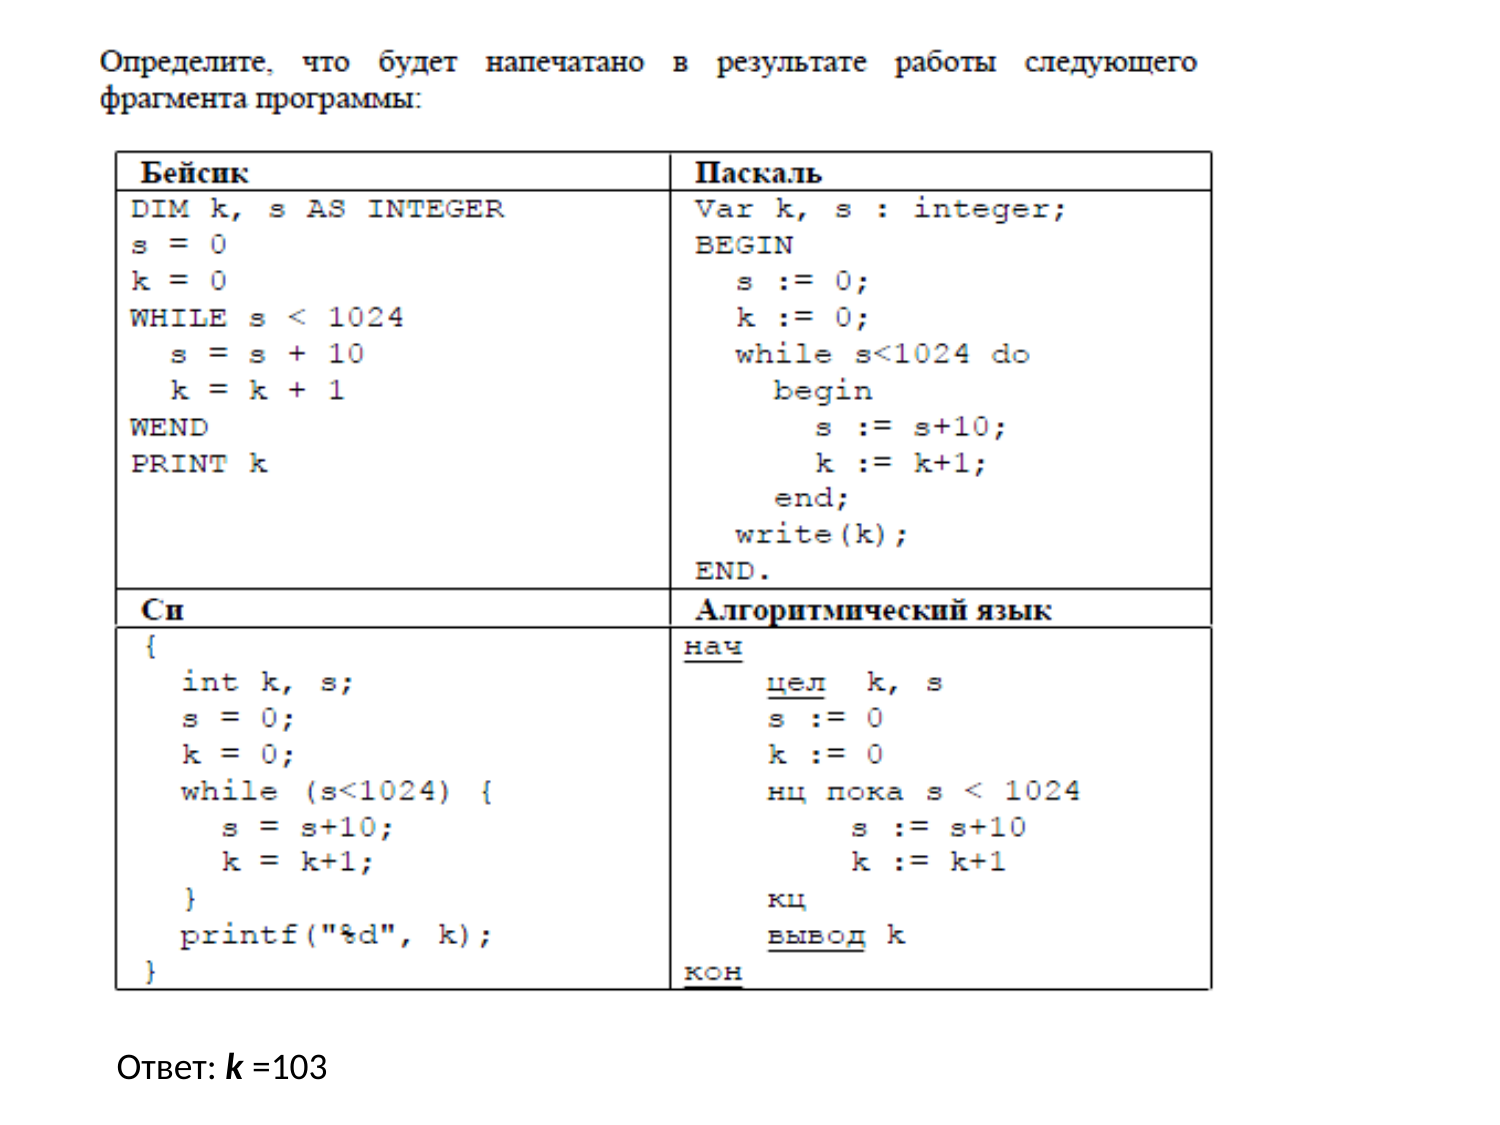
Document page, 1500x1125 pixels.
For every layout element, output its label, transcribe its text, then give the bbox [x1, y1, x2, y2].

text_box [100, 42, 1223, 1005]
text_box Ответ: k =103 [101, 1034, 352, 1095]
